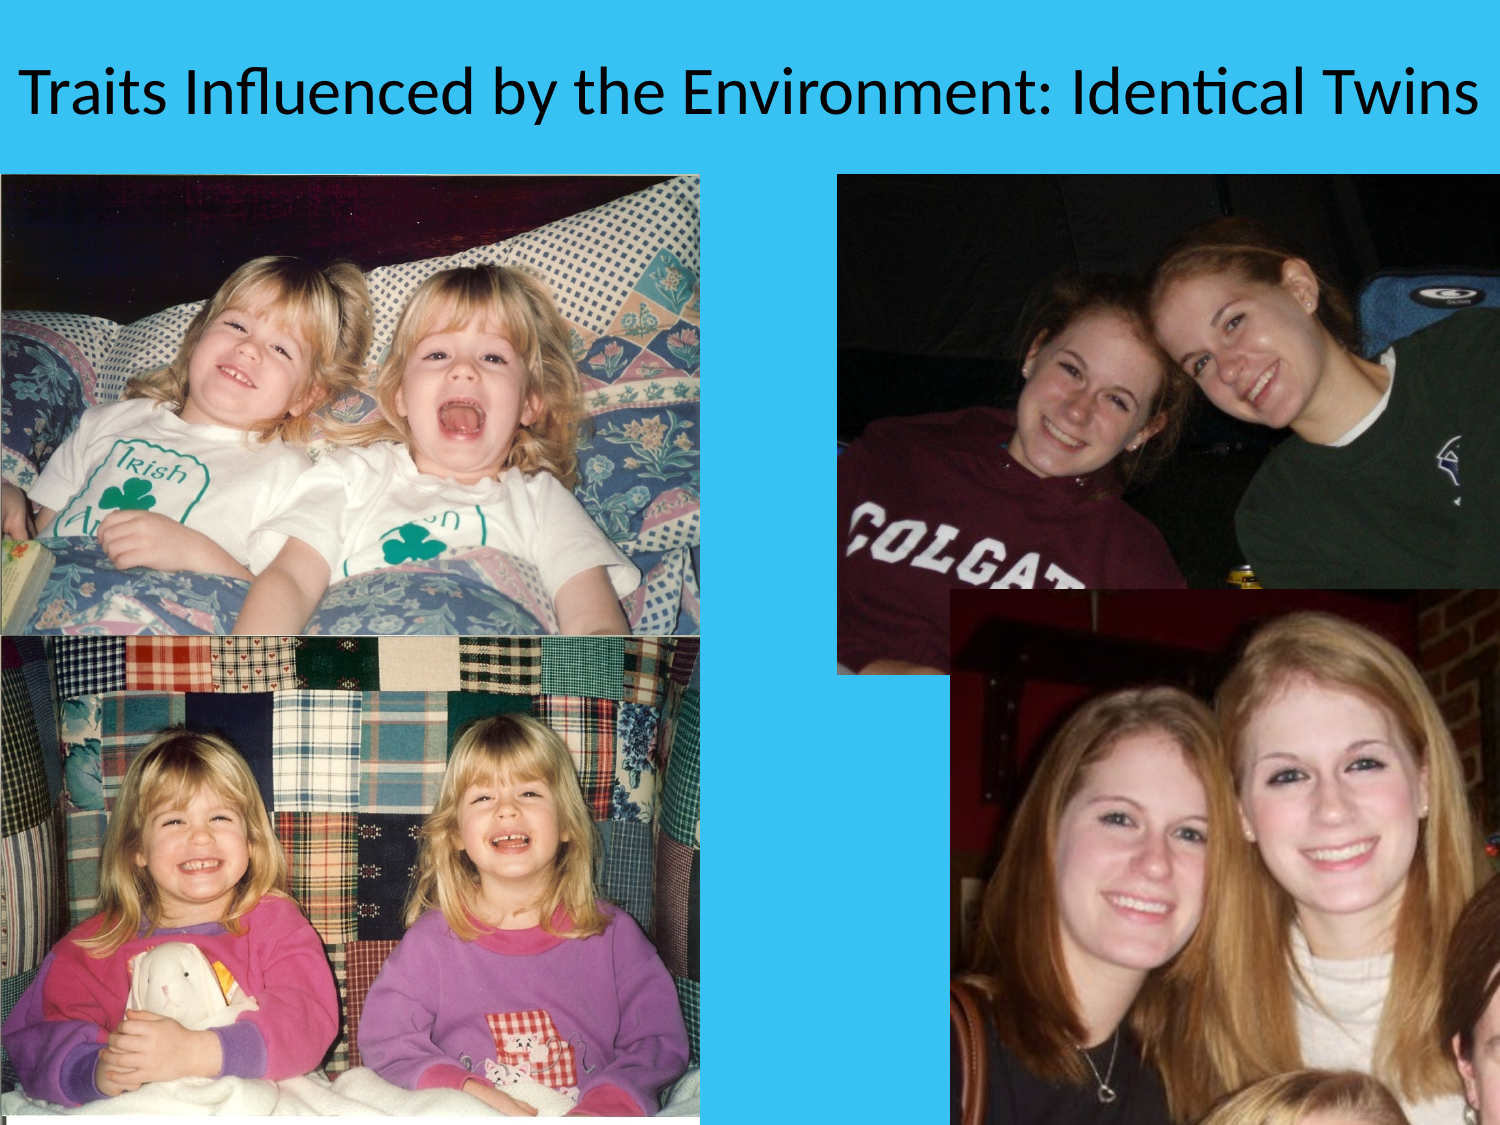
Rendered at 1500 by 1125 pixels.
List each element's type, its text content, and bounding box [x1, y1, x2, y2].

picture [0, 174, 701, 1125]
picture [837, 174, 1500, 1125]
title Traits Influenced by the Environment: Identical Twins [0, 0, 1500, 175]
